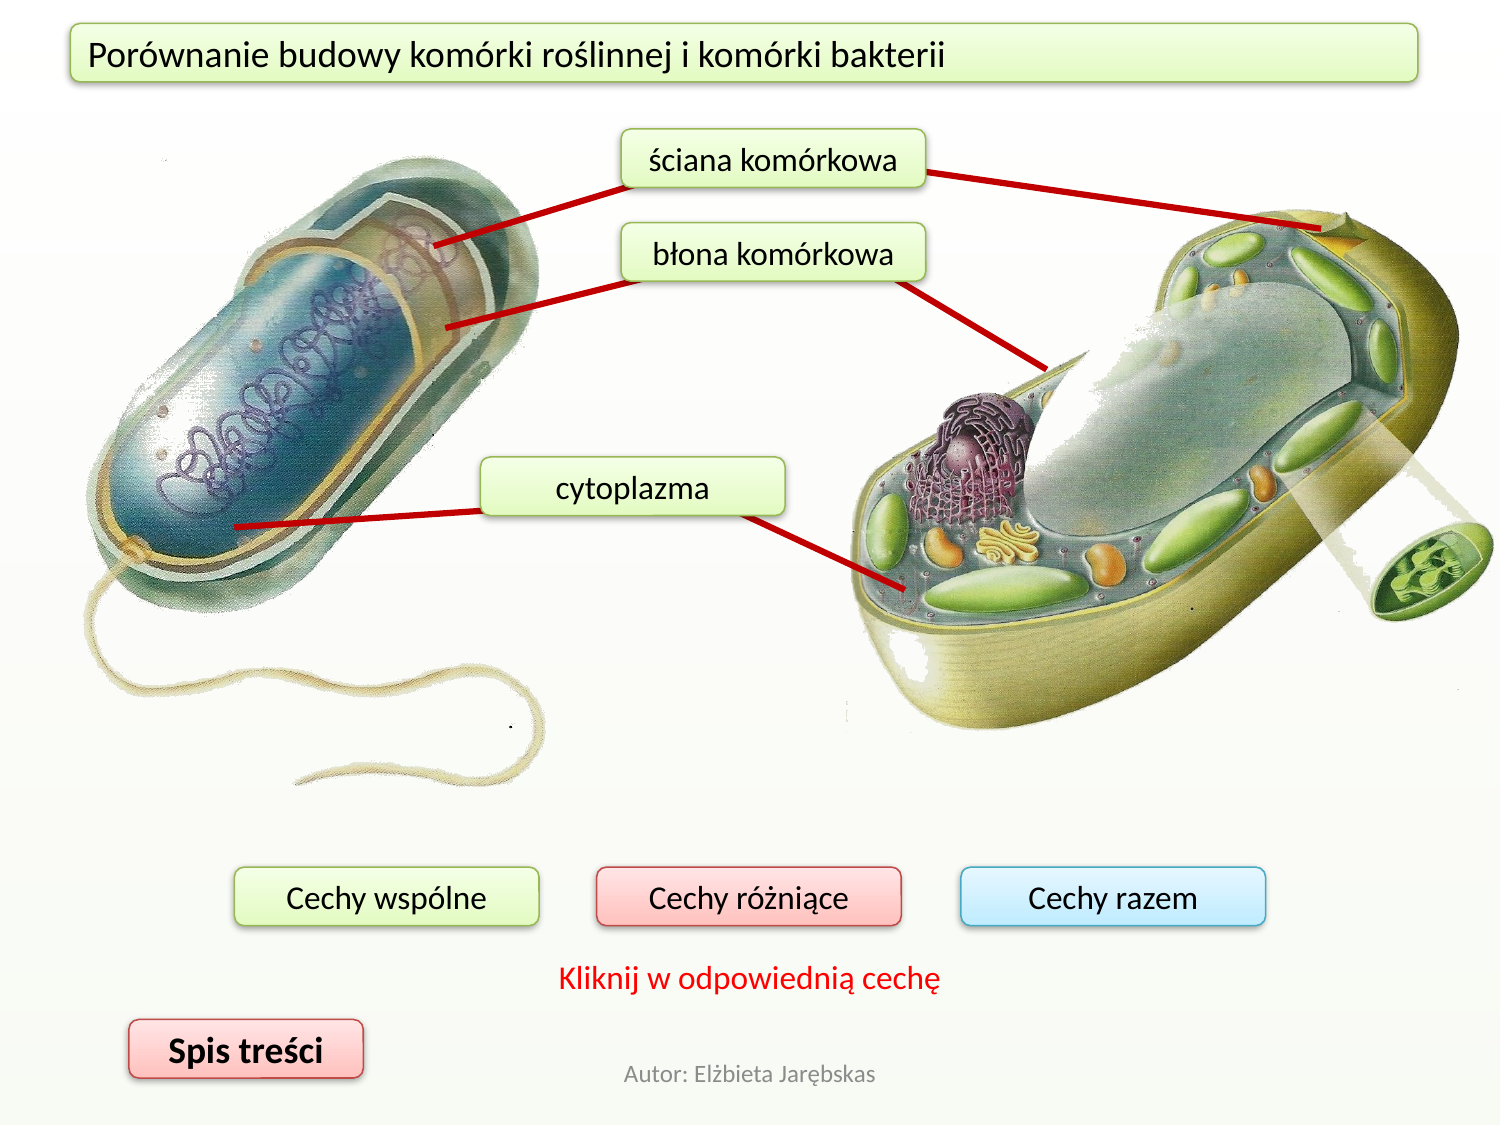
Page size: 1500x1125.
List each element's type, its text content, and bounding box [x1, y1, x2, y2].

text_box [445, 257, 727, 329]
text_box [758, 524, 840, 562]
text_box Porównanie budowy komórki roślinnej i komórki bakterii [69, 22, 1419, 83]
text_box [932, 170, 1116, 197]
picture [58, 140, 559, 825]
text_box Spis treści [128, 1018, 365, 1079]
text_box błona komórkowa [703, 221, 840, 282]
text_box ściana komórkowa [620, 128, 927, 189]
footer Autor: Elżbieta Jarębskas [512, 1042, 988, 1103]
text_box Cechy razem [960, 866, 1267, 927]
text_box cytoplazma [564, 456, 786, 517]
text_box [234, 503, 587, 528]
text_box Cechy wspólne [233, 866, 540, 927]
text_box Kliknij w odpowiednią cechę [269, 949, 1231, 1004]
picture [845, 198, 1500, 733]
text_box Cechy różniące [595, 866, 903, 927]
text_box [433, 163, 704, 247]
